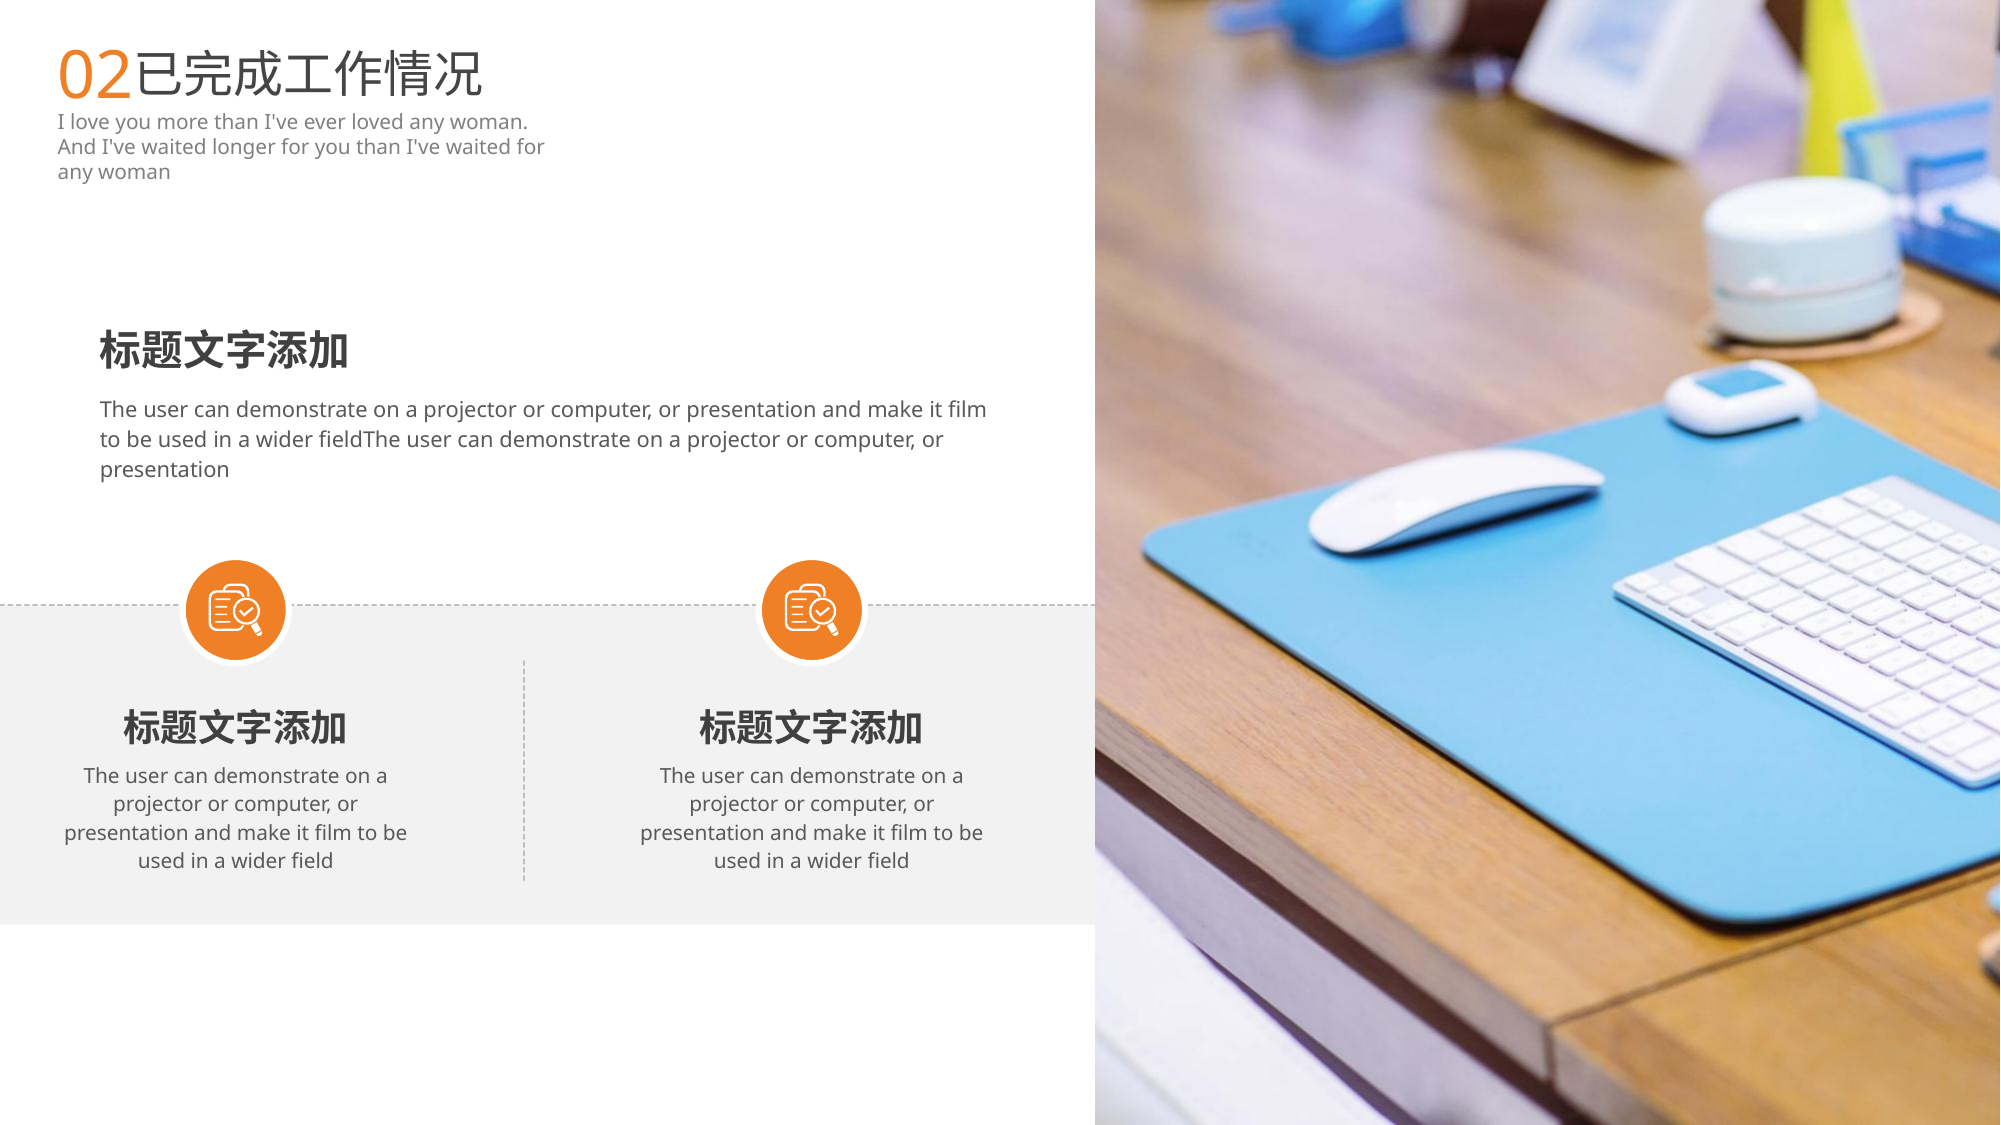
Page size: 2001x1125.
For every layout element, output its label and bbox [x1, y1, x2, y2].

text_box [0, 605, 1095, 925]
picture [1095, 0, 2000, 1125]
text_box [618, 696, 1005, 882]
text_box [42, 24, 585, 168]
text_box [182, 556, 289, 664]
text_box [42, 696, 429, 882]
text_box [758, 556, 866, 664]
text_box [85, 316, 1014, 491]
